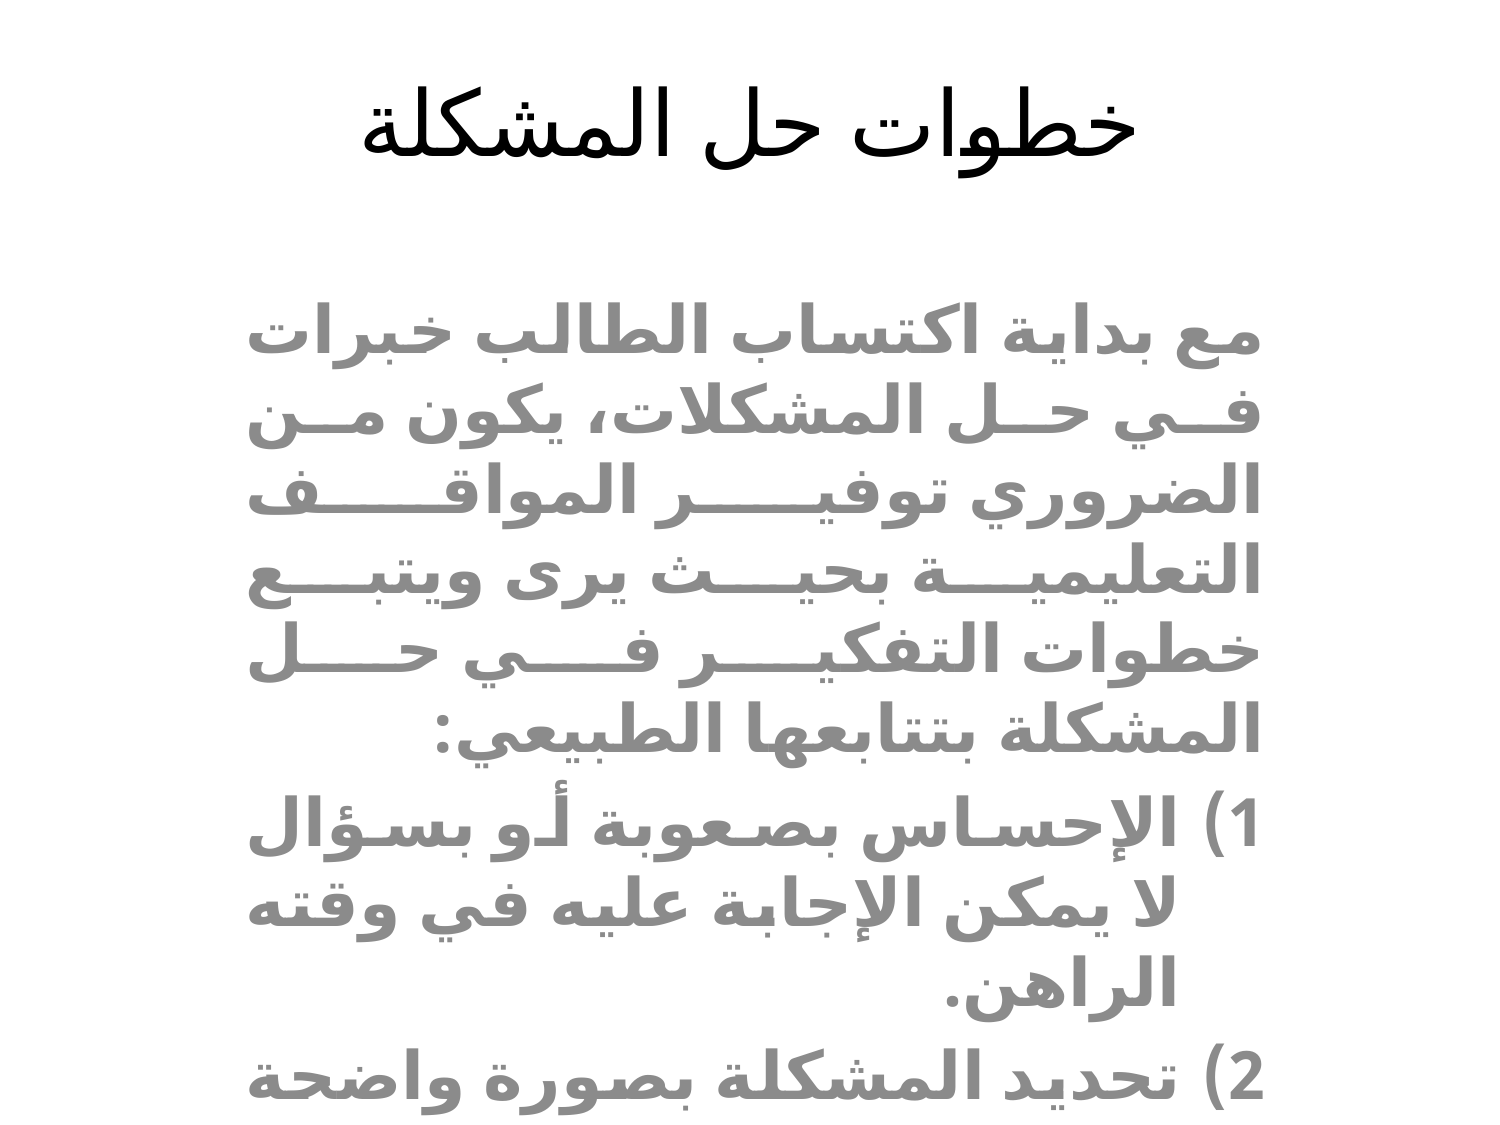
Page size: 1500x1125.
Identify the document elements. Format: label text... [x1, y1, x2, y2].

subtitle مع بداية اكتساب الطالب خبرات في حل المشكلات، يكون من الضروري توفير المواقف التعليمية بحيث يرى ويتبع خطوات التفكير في حل المشكلة بتتابعها الطبيعي: الإحساس بصعوبة أو بسؤال لا يمكن الإجابة عليه في وقته الراهن. تحديد المشكلة بصورة واضحة عن طريق تحليلها. [230, 278, 1281, 1094]
title خطوات حل المشكلة [112, 54, 1388, 185]
